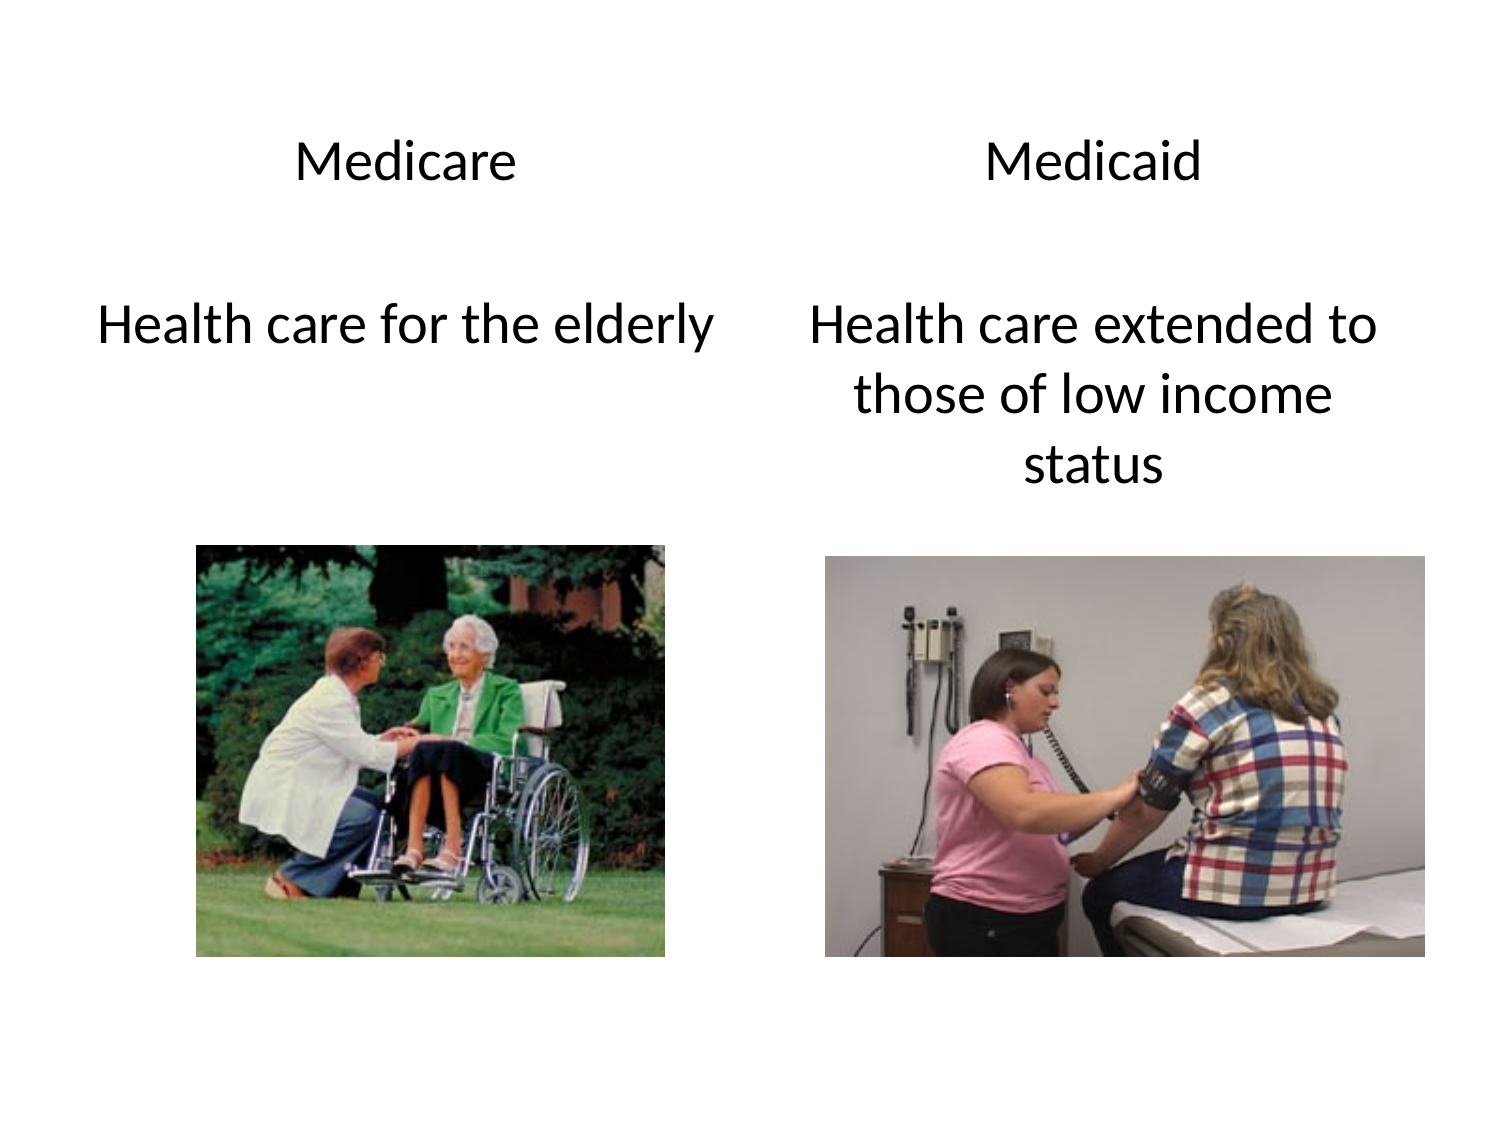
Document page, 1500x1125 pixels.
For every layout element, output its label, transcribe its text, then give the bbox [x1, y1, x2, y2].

list Medicare Health care for the elderly [75, 114, 738, 1005]
picture [195, 545, 666, 957]
picture [824, 555, 1426, 957]
list Medicaid Health care extended to those of low income status [762, 114, 1425, 1005]
